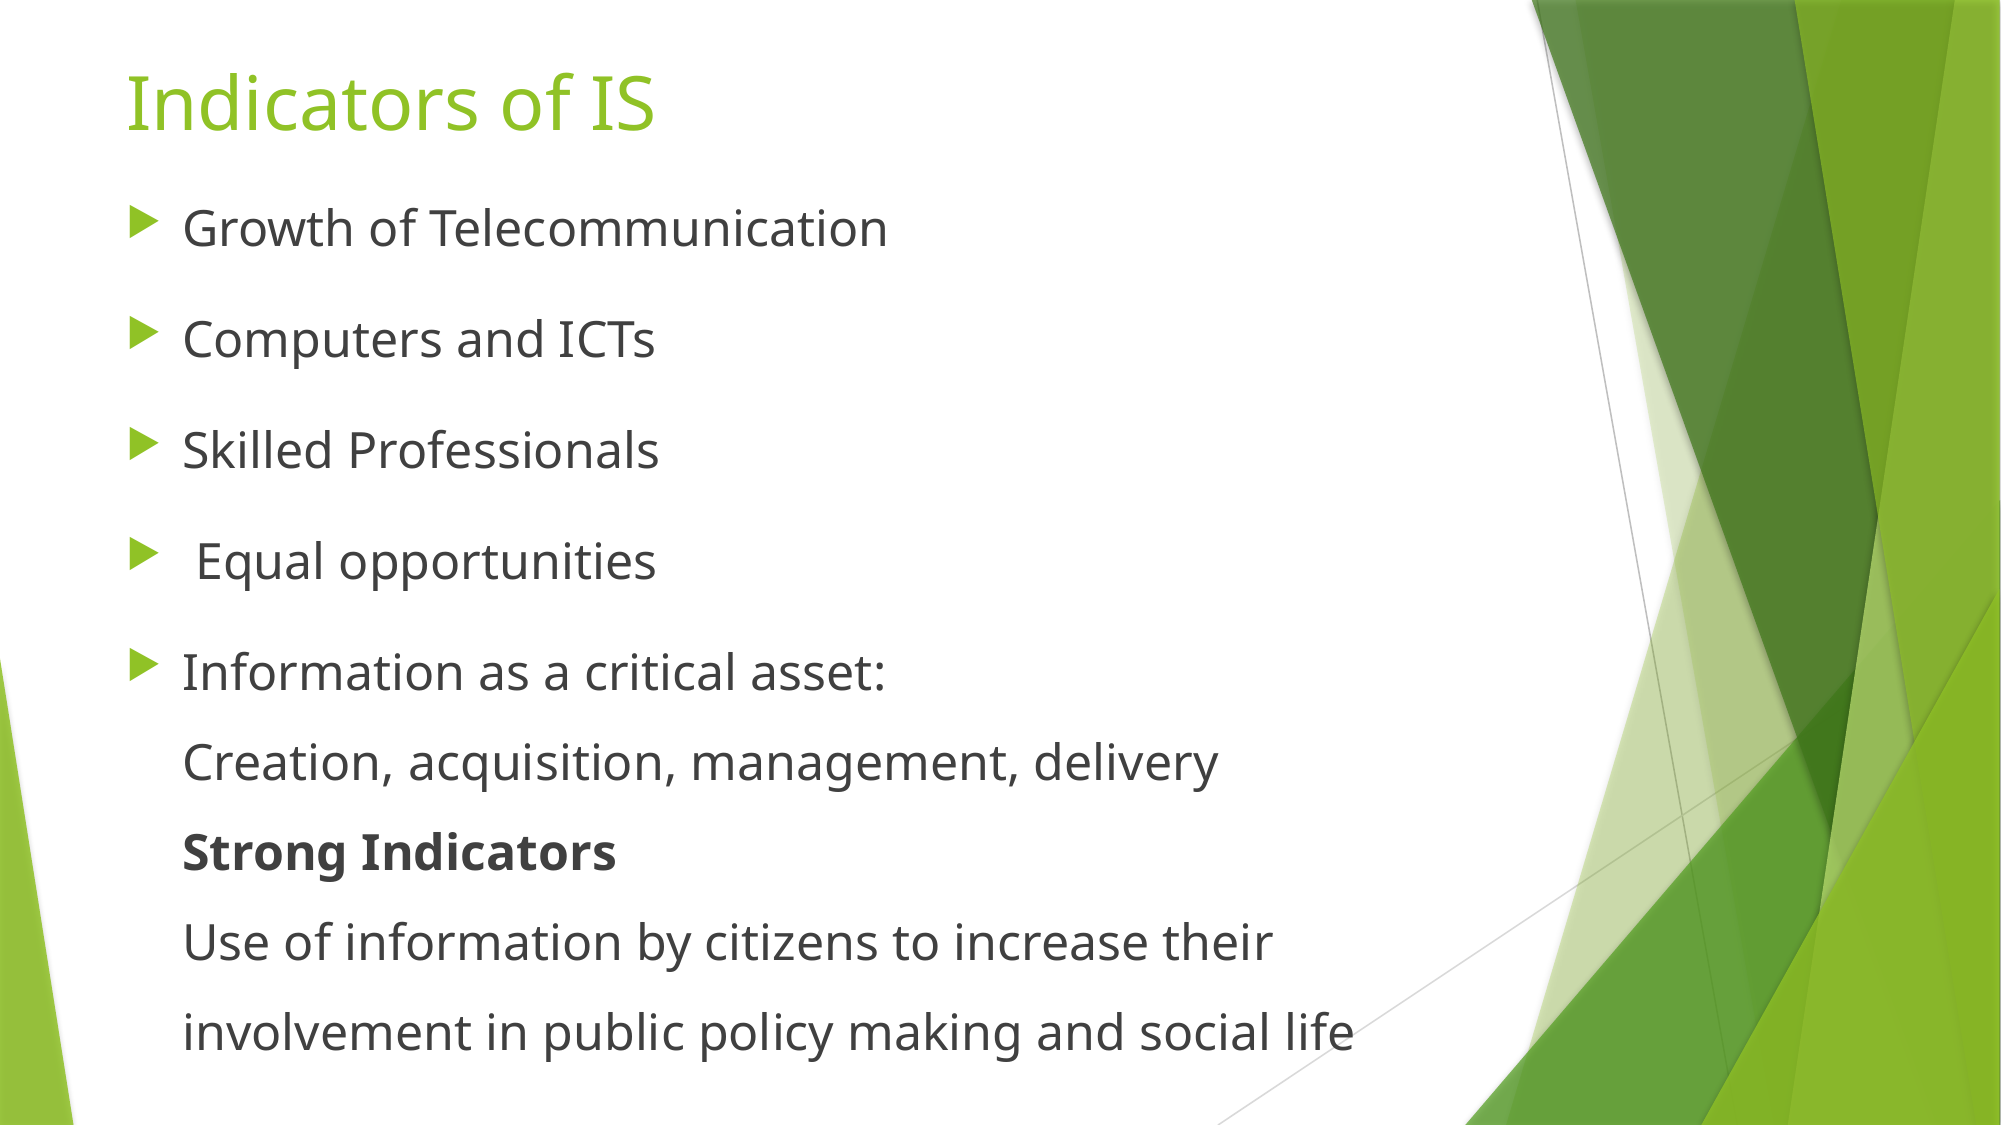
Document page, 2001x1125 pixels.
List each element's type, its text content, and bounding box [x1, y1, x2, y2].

list Growth of Telecommunication Computers and ICTs Skilled Professionals Equal opportunities Information as a critical asset: Creation, acquisition, management, delivery Strong Indicators Use of information by citizens to increase their involvement in public policy making and social life [111, 159, 1522, 1125]
title Indicators of IS [111, 48, 1522, 159]
